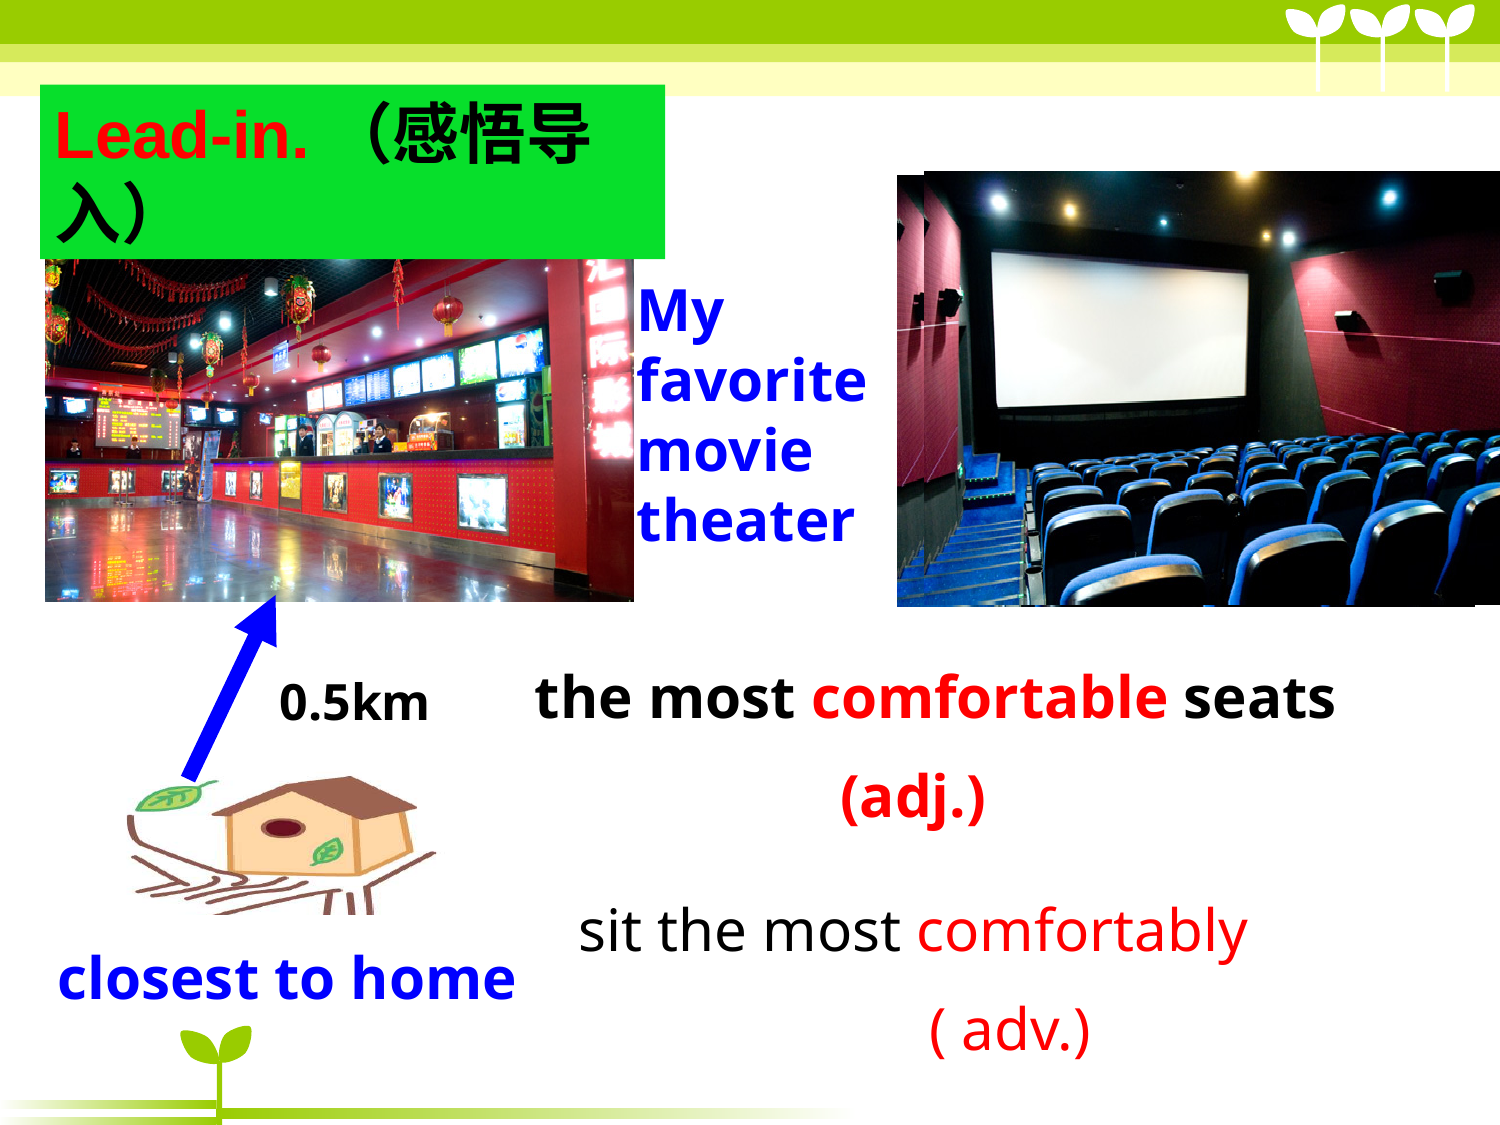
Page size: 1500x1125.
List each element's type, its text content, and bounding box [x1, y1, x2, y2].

picture [45, 196, 634, 603]
text_box My favoritemovie theater [639, 266, 891, 561]
picture [896, 170, 1500, 607]
picture [126, 760, 474, 915]
text_box Lead-in.（感悟导入） [40, 84, 666, 260]
text_box the most comfortable seats (adj.) [520, 653, 1475, 837]
text_box sit the most comfortably ( adv.) [563, 885, 1424, 1070]
text_box closest to home [27, 934, 563, 1020]
text_box 0.5km [265, 662, 475, 738]
